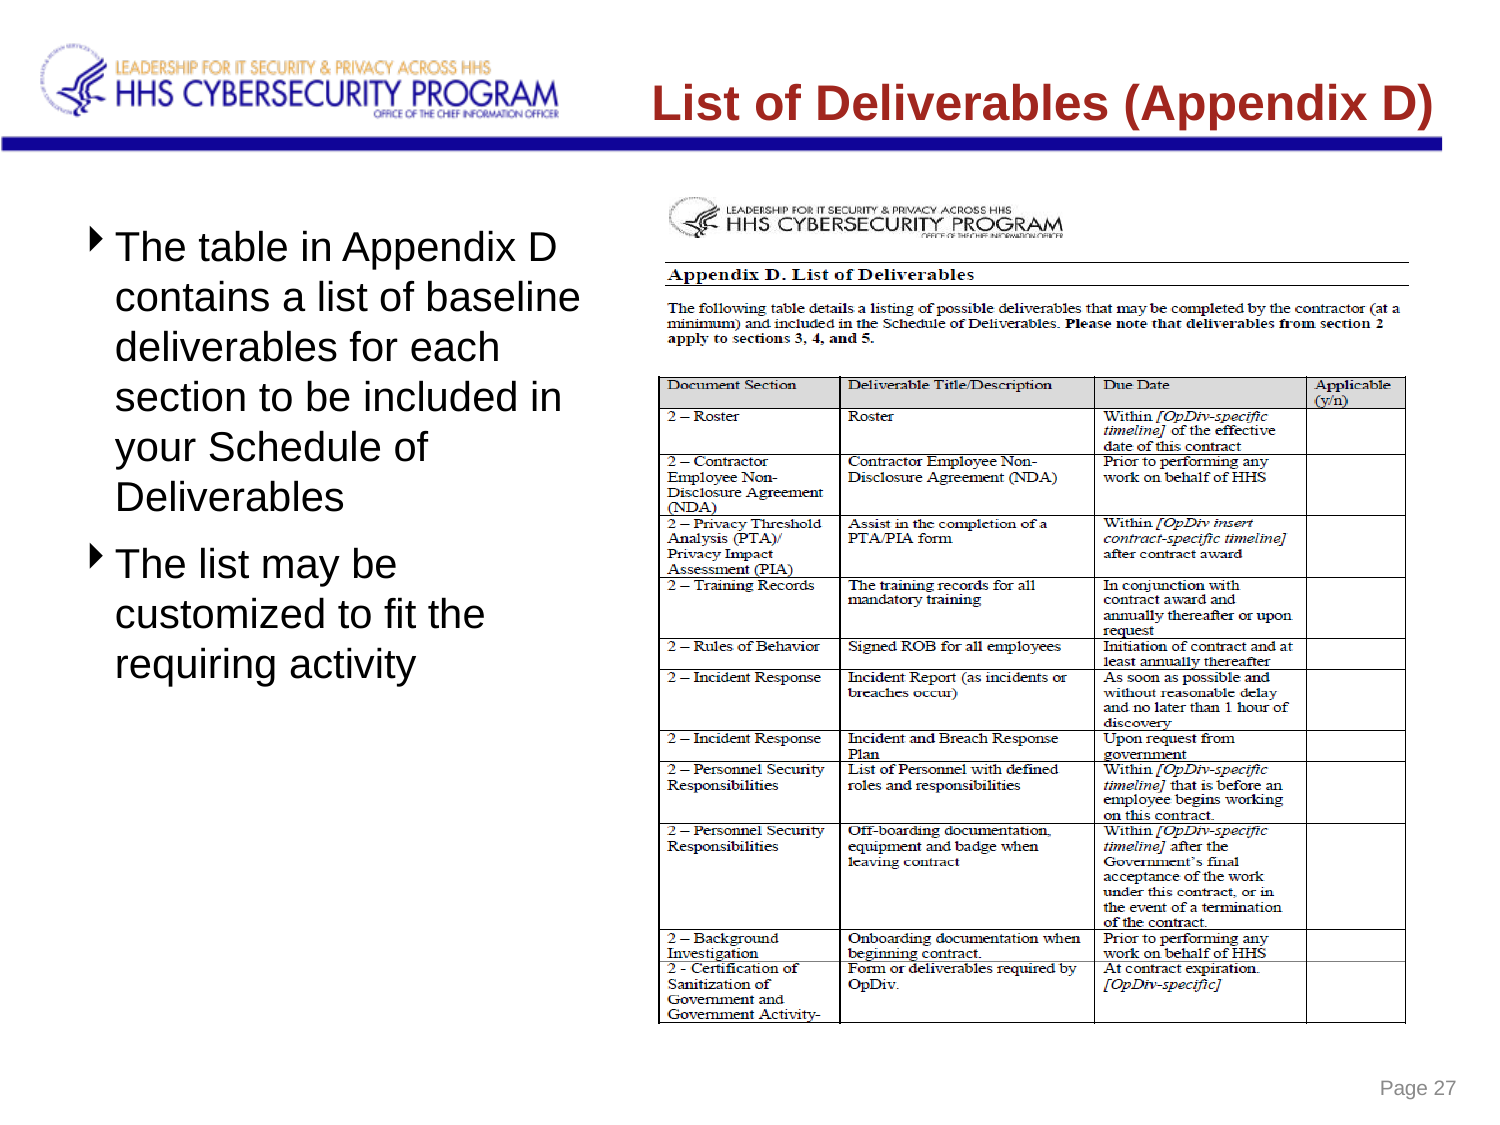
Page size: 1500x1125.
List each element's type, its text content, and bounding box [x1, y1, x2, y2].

picture [0, 0, 1443, 1030]
slide_number Page 27 [1121, 1065, 1472, 1110]
title List of Deliverables (Appendix D) [562, 49, 1451, 138]
list The table in Appendix D contains a list of baseline deliverables for each section to be included in your Schedule of Deliverables The list may be customized to fit the requiring activity [62, 212, 613, 951]
